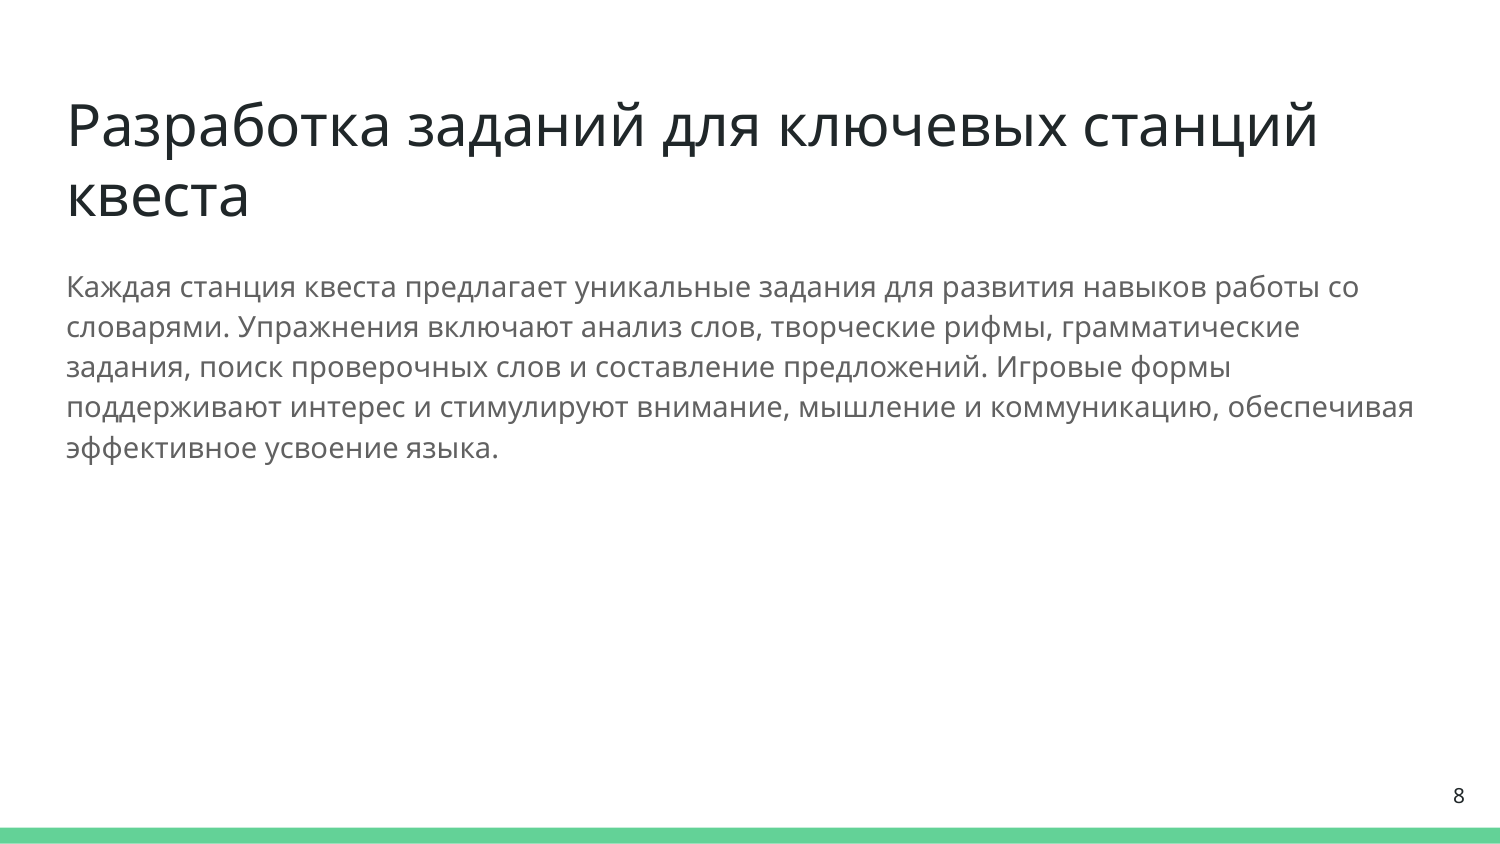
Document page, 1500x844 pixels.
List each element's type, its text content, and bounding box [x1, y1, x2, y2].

slide_number ‹#› [1389, 764, 1480, 830]
title Разработка заданий для ключевых станций квеста [51, 72, 1449, 167]
list Каждая станция квеста предлагает уникальные задания для развития навыков работы со словарями. Упражнения включают анализ слов, творческие рифмы, грамматические задания, поиск проверочных слов и составление предложений. Игровые формы поддерживают интерес и стимулируют внимание, мышление и коммуникацию, обеспечивая эффективное усвоение языка. [51, 248, 1449, 774]
